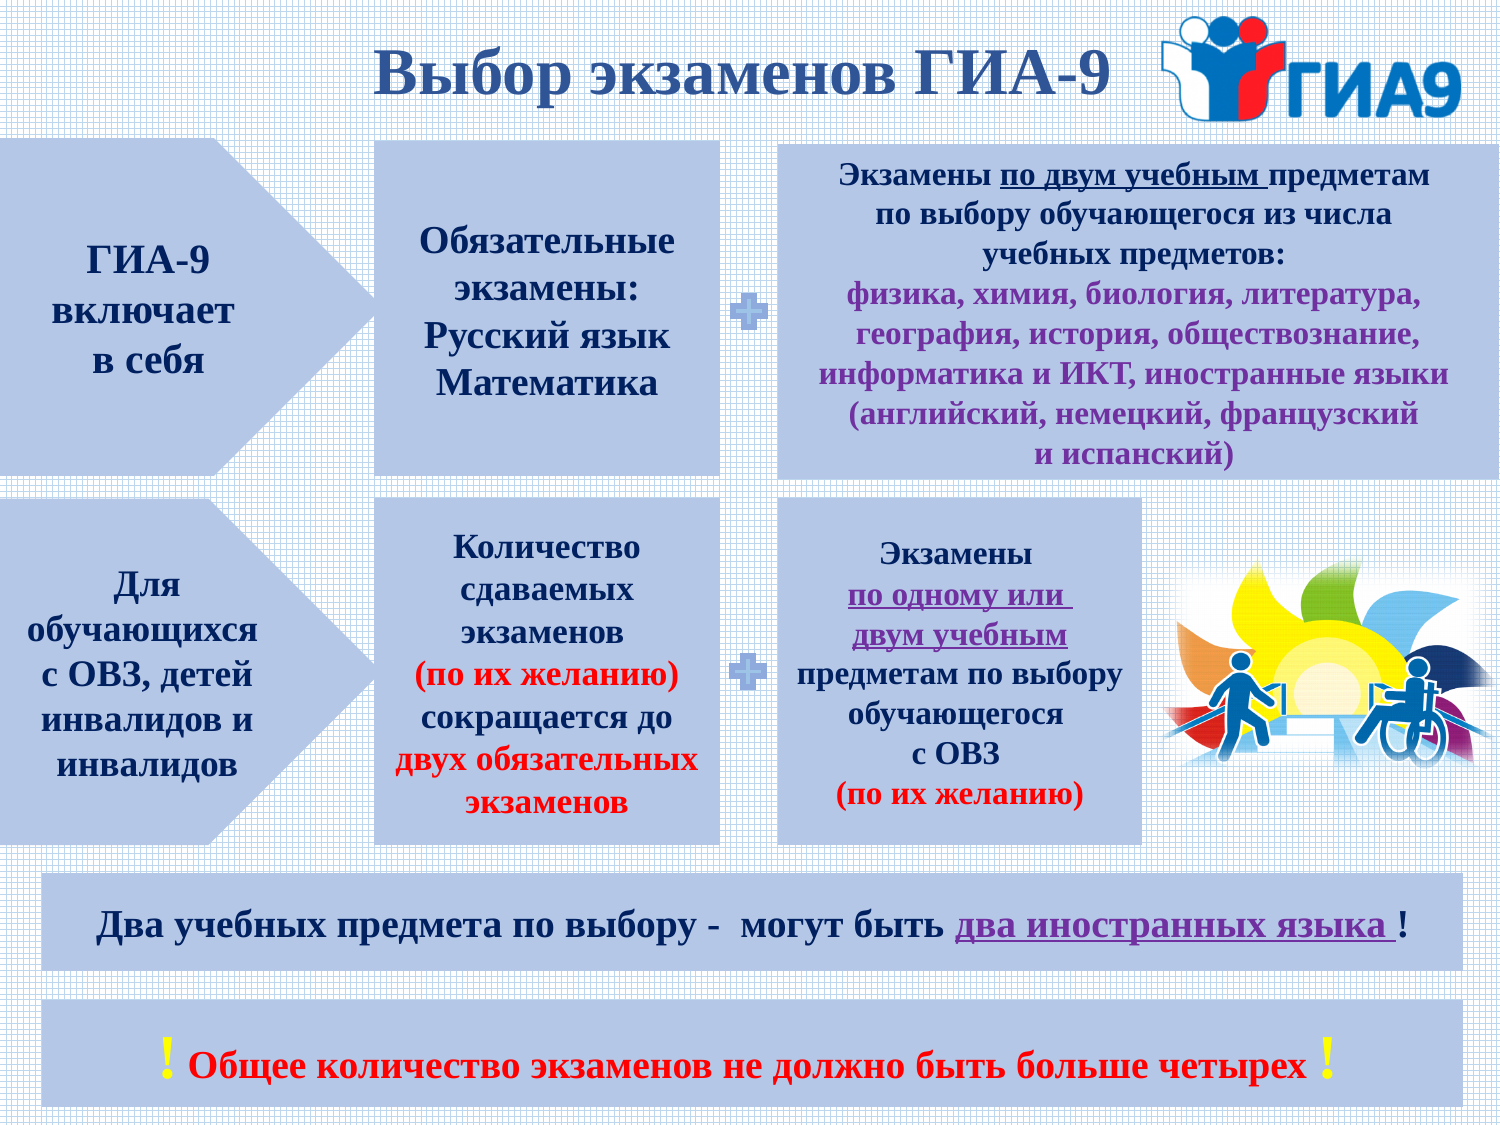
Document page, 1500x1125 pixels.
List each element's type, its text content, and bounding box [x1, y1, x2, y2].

text_box ГИА-9 включает в себя [0, 140, 376, 474]
picture [1155, 551, 1500, 778]
text_box Два учебных предмета по выбору - могут быть два иностранных языка ! [44, 875, 1461, 969]
text_box Количество сдаваемых экзаменов (по их желанию) сокращается до двух обязательных экзаменов [376, 500, 718, 843]
text_box Выбор экзаменов ГИА-9 [338, 20, 1149, 105]
text_box [731, 655, 765, 688]
text_box Экзамены по одному или двум учебным предметам по выбору обучающегося с ОВЗ (по их желанию) [780, 500, 1140, 843]
text_box Экзамены по двум учебным предметам по выбору обучающегося из числа учебных предметов: физика, химия, биология, литература, география, история, обществознание, информатика и ИКТ, иностранные языки (английский, немецкий, французский и испанский) [780, 146, 1497, 477]
text_box ! Общее количество экзаменов не должно быть больше четырех ! [44, 1002, 1461, 1104]
picture [1161, 16, 1461, 122]
text_box [732, 295, 766, 328]
text_box Обязательные экзамены: Русский язык Математика [376, 143, 718, 474]
text_box Для обучающихся с ОВЗ, детей инвалидов и инвалидов [1, 500, 376, 843]
